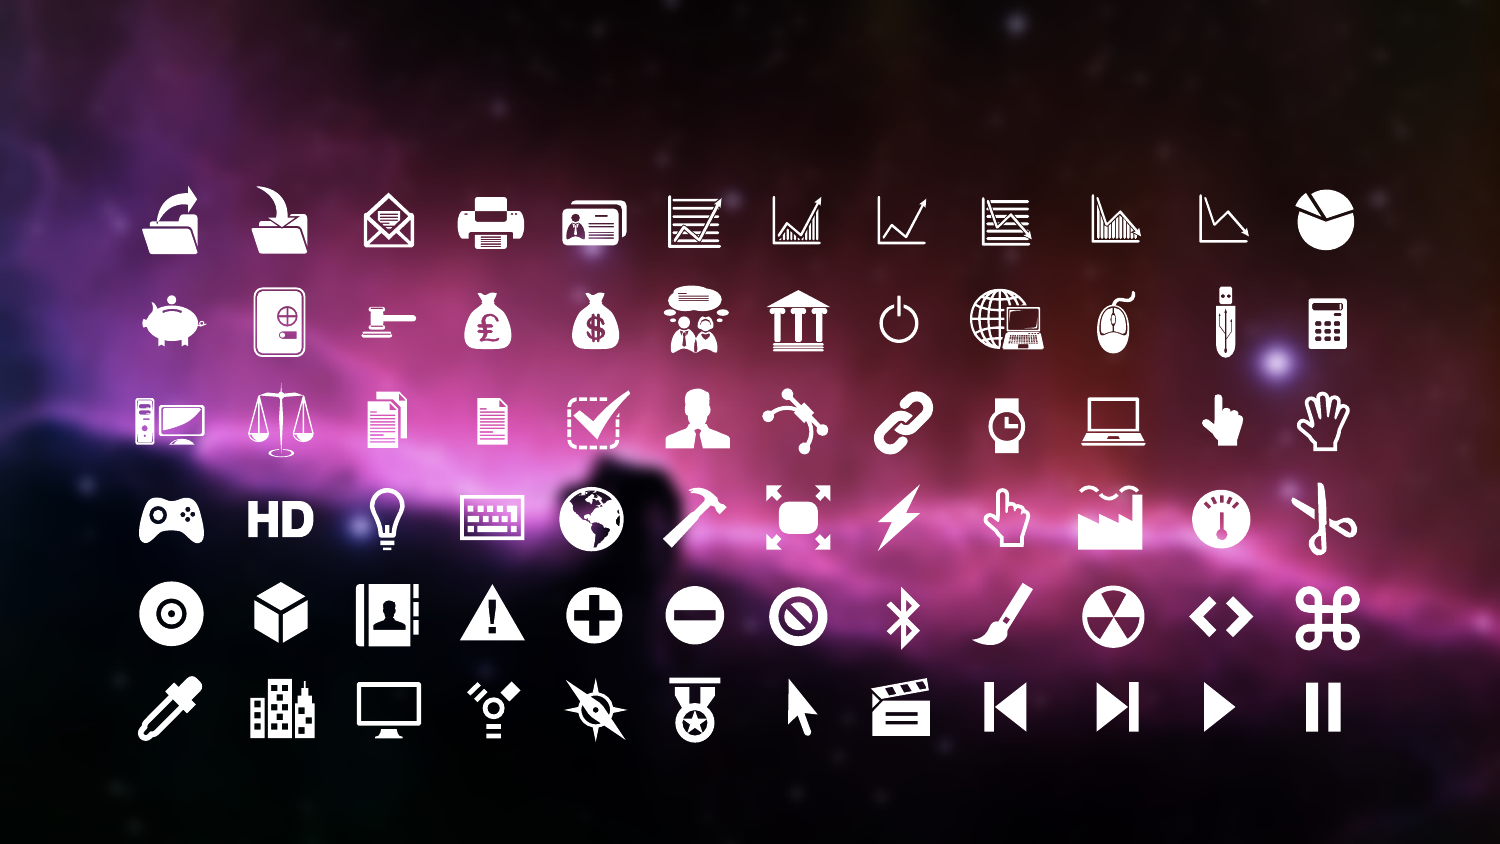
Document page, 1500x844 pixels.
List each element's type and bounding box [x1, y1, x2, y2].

text_box [256, 186, 295, 228]
text_box [259, 221, 278, 227]
text_box [142, 302, 199, 342]
text_box [788, 678, 818, 736]
text_box [800, 308, 807, 315]
text_box [1082, 585, 1145, 648]
picture [0, 0, 1500, 844]
text_box [167, 295, 177, 305]
text_box [181, 330, 189, 347]
text_box [377, 211, 401, 226]
text_box [709, 223, 720, 227]
text_box [482, 697, 505, 720]
text_box [135, 398, 155, 445]
text_box [821, 308, 828, 315]
text_box [766, 533, 782, 550]
text_box [1006, 307, 1041, 332]
text_box [762, 388, 829, 455]
text_box [981, 197, 1031, 246]
text_box [570, 200, 627, 238]
text_box [380, 540, 395, 546]
text_box [1097, 291, 1136, 354]
text_box [1002, 332, 1044, 349]
text_box [162, 408, 201, 431]
text_box [673, 198, 722, 242]
text_box [1226, 596, 1254, 638]
text_box [897, 295, 901, 317]
text_box [986, 229, 1024, 233]
text_box [815, 485, 831, 502]
text_box [160, 603, 183, 625]
text_box [672, 223, 706, 227]
text_box [662, 487, 727, 548]
text_box [886, 586, 920, 650]
text_box [1204, 197, 1249, 237]
text_box [1020, 222, 1030, 226]
text_box [1295, 192, 1322, 217]
text_box [668, 285, 722, 312]
text_box [1311, 189, 1354, 219]
text_box [672, 206, 714, 210]
text_box [1078, 494, 1143, 550]
text_box [983, 488, 1031, 547]
text_box [413, 620, 419, 635]
text_box [815, 533, 831, 550]
text_box [572, 292, 620, 350]
text_box [251, 228, 308, 254]
text_box [376, 391, 407, 439]
text_box [356, 682, 422, 726]
text_box [573, 390, 631, 440]
text_box [567, 409, 572, 418]
text_box [486, 724, 501, 729]
text_box [1119, 215, 1123, 240]
text_box [282, 600, 308, 643]
text_box [609, 439, 620, 449]
text_box [692, 231, 702, 235]
text_box [1216, 305, 1236, 358]
text_box [1192, 489, 1251, 549]
text_box [250, 697, 265, 739]
text_box [1098, 493, 1119, 501]
text_box [1108, 223, 1112, 239]
text_box [877, 196, 926, 245]
text_box [579, 445, 588, 450]
text_box [248, 382, 314, 458]
text_box [665, 586, 725, 645]
text_box [464, 292, 512, 350]
text_box [676, 239, 698, 243]
text_box [879, 304, 919, 343]
text_box [1100, 214, 1104, 239]
text_box [413, 584, 419, 599]
text_box [990, 200, 1030, 204]
text_box [256, 582, 306, 611]
text_box [361, 331, 393, 338]
text_box [139, 581, 204, 647]
text_box [816, 312, 823, 342]
text_box [1096, 682, 1139, 732]
text_box [669, 677, 721, 684]
text_box [670, 316, 718, 353]
text_box [267, 678, 292, 739]
text_box [663, 309, 677, 316]
text_box [460, 495, 525, 541]
text_box [158, 405, 205, 436]
text_box [367, 401, 399, 448]
text_box [811, 308, 817, 315]
text_box [1014, 214, 1030, 218]
text_box [872, 700, 930, 736]
text_box [156, 185, 198, 222]
text_box [254, 600, 279, 643]
text_box [1091, 194, 1140, 243]
text_box [158, 330, 165, 347]
text_box [1202, 394, 1244, 446]
text_box [282, 501, 314, 538]
text_box [457, 197, 525, 239]
text_box [474, 234, 507, 249]
text_box [778, 501, 818, 534]
text_box [566, 587, 623, 644]
text_box [1295, 586, 1360, 651]
text_box [873, 410, 913, 455]
text_box [459, 584, 525, 641]
text_box [988, 398, 1026, 454]
text_box [1204, 682, 1236, 732]
text_box [774, 312, 781, 342]
text_box [1296, 391, 1350, 452]
text_box [986, 237, 1030, 241]
text_box [467, 682, 481, 696]
text_box [716, 309, 729, 316]
text_box [700, 239, 720, 243]
text_box [562, 208, 619, 246]
text_box [363, 192, 415, 248]
text_box [790, 308, 796, 315]
text_box [1087, 397, 1140, 432]
text_box [1189, 596, 1217, 638]
text_box [589, 445, 597, 450]
text_box [672, 198, 719, 202]
text_box [894, 391, 934, 436]
text_box [375, 729, 403, 739]
text_box [995, 214, 1008, 218]
text_box [1308, 482, 1327, 556]
text_box [368, 306, 417, 330]
text_box [500, 681, 521, 702]
text_box [369, 487, 405, 538]
text_box [872, 693, 880, 709]
text_box [295, 681, 315, 739]
text_box [777, 196, 822, 237]
text_box [567, 419, 572, 428]
text_box [772, 196, 821, 245]
text_box [615, 419, 620, 428]
text_box [615, 429, 620, 438]
text_box [766, 485, 782, 502]
text_box [1003, 222, 1017, 226]
text_box [1308, 298, 1347, 349]
text_box [248, 501, 278, 538]
text_box [1079, 485, 1100, 493]
text_box [877, 484, 920, 552]
text_box [1104, 225, 1108, 240]
text_box [137, 676, 203, 741]
text_box [1219, 286, 1233, 305]
text_box [769, 587, 828, 647]
text_box [665, 388, 730, 449]
text_box [1306, 682, 1319, 732]
text_box [567, 439, 577, 449]
text_box [368, 584, 411, 647]
text_box [1329, 517, 1358, 538]
text_box [1115, 216, 1119, 240]
text_box [1119, 485, 1140, 493]
text_box [769, 308, 776, 315]
text_box [984, 682, 1027, 732]
text_box [766, 290, 831, 308]
text_box [486, 733, 501, 739]
text_box [971, 582, 1033, 645]
text_box [599, 445, 608, 450]
text_box [1291, 497, 1315, 520]
text_box [992, 207, 1030, 211]
text_box [567, 397, 577, 407]
text_box [970, 288, 1027, 349]
text_box [149, 214, 198, 247]
text_box [253, 287, 306, 357]
text_box [563, 678, 628, 742]
text_box [705, 231, 720, 235]
text_box [882, 198, 927, 239]
text_box [986, 199, 1032, 240]
text_box [567, 429, 572, 438]
text_box [779, 308, 786, 315]
text_box [559, 486, 624, 552]
text_box [413, 602, 419, 617]
text_box [286, 214, 308, 247]
text_box [870, 678, 929, 699]
text_box [139, 497, 204, 544]
text_box [196, 320, 207, 327]
text_box [674, 687, 715, 743]
text_box [668, 195, 721, 248]
text_box [169, 438, 195, 445]
text_box [477, 398, 508, 445]
text_box [474, 688, 488, 703]
text_box [142, 228, 198, 255]
text_box [355, 584, 365, 647]
text_box [1081, 433, 1146, 446]
text_box [1199, 194, 1248, 243]
text_box [1096, 197, 1142, 237]
text_box [1328, 682, 1341, 732]
text_box [1297, 211, 1355, 251]
text_box [1123, 218, 1127, 239]
text_box [795, 312, 802, 342]
